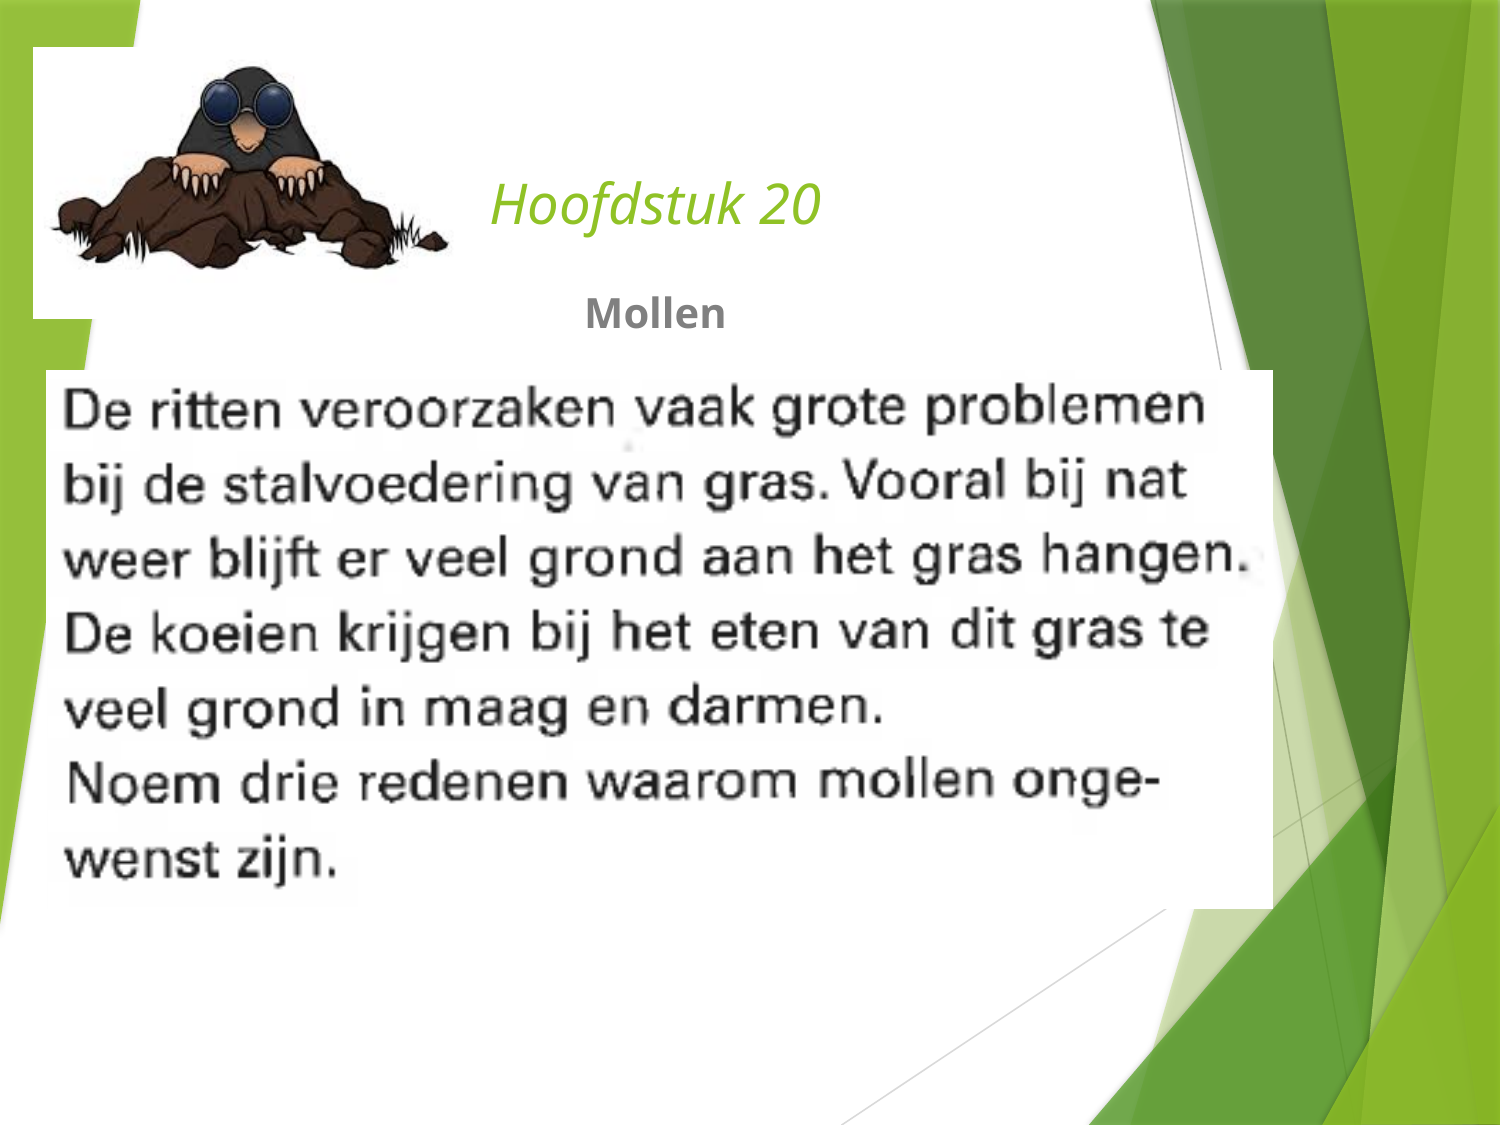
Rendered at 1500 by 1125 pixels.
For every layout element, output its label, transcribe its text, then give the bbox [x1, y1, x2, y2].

picture [32, 46, 466, 320]
title Hoofdstuk 20 [470, 101, 1199, 244]
subtitle Mollen [64, 278, 1247, 369]
subtitle Mollen [64, 916, 1247, 1012]
picture [46, 370, 1274, 909]
